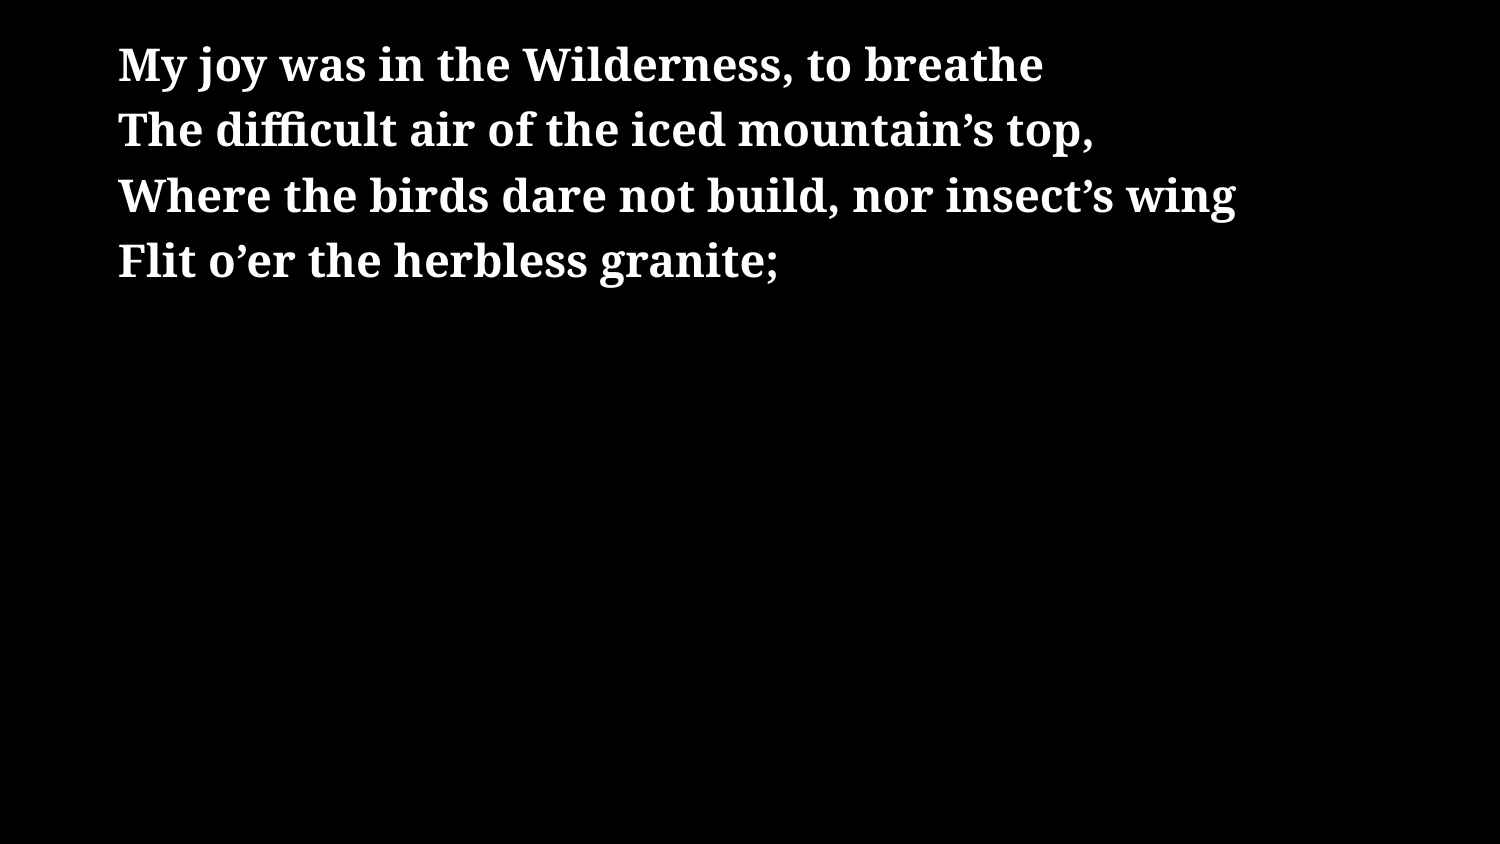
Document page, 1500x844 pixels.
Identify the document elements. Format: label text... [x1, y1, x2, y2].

title My joy was in the Wilderness, to breathe The difficult air of the iced mountain’s top, Where the birds dare not build, nor insect’s wing Flit o’er the herbless granite; [103, 17, 1397, 299]
